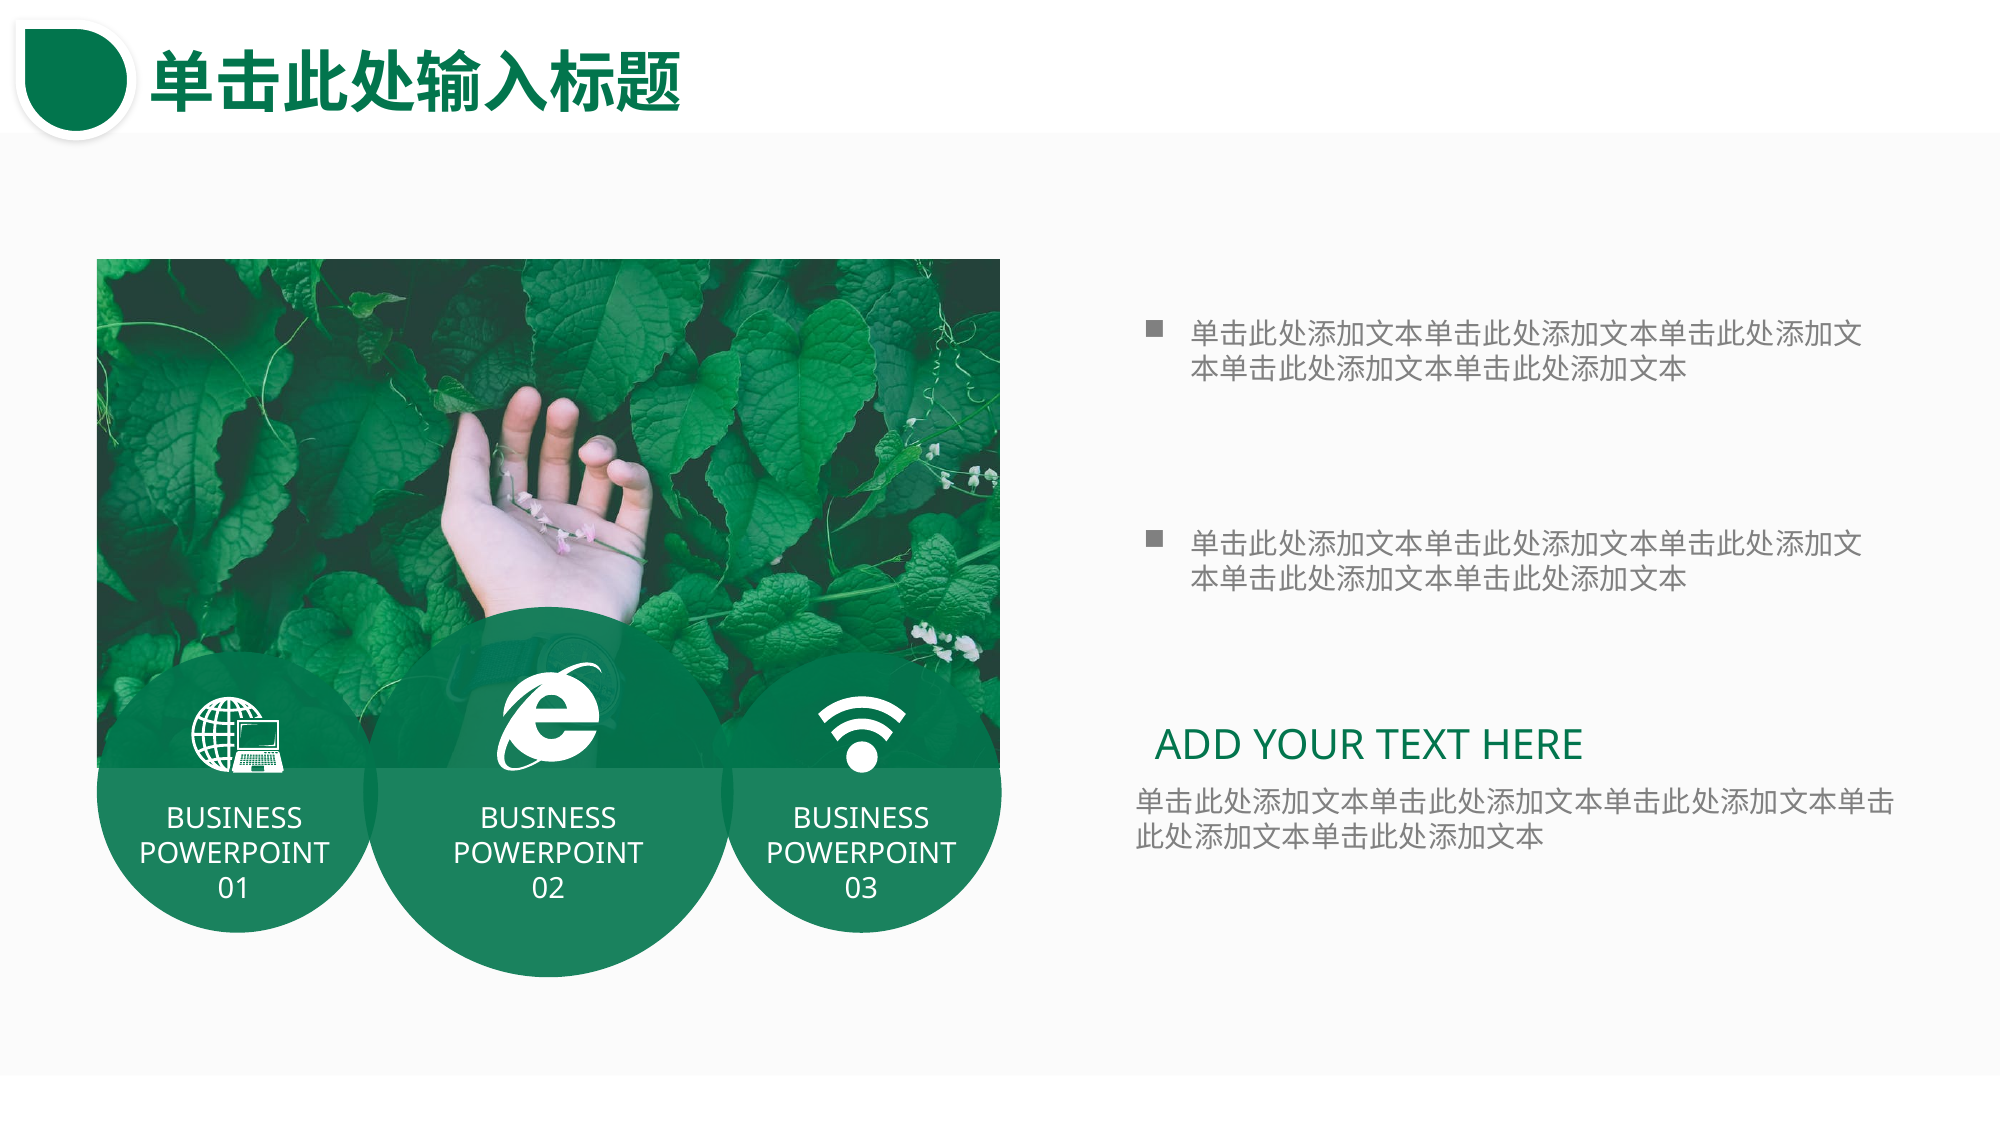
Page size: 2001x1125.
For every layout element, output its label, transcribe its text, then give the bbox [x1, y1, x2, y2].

text_box [231, 769, 284, 773]
text_box [850, 769, 874, 774]
text_box ADD YOUR TEXT HERE [1139, 710, 1600, 776]
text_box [20, 24, 701, 136]
text_box [162, 912, 313, 934]
text_box BUSINESS POWERPOINT 01 [124, 792, 345, 912]
text_box BUSINESS POWERPOINT 03 [750, 792, 972, 912]
text_box [362, 769, 728, 979]
text_box 单击此处添加文本单击此处添加文本单击此处添加文本单击此处添加文本单击此处添加文本 [1128, 517, 1897, 603]
picture [96, 259, 1000, 769]
text_box [95, 769, 369, 885]
text_box [786, 912, 937, 934]
text_box BUSINESS POWERPOINT 02 [438, 792, 659, 912]
text_box [720, 765, 1003, 881]
text_box 单击此处添加文本单击此处添加文本单击此处添加文本单击此处添加文本单击此处添加文本 [1120, 776, 1914, 861]
text_box 单击此处添加文本单击此处添加文本单击此处添加文本单击此处添加文本单击此处添加文本 [1128, 308, 1897, 393]
